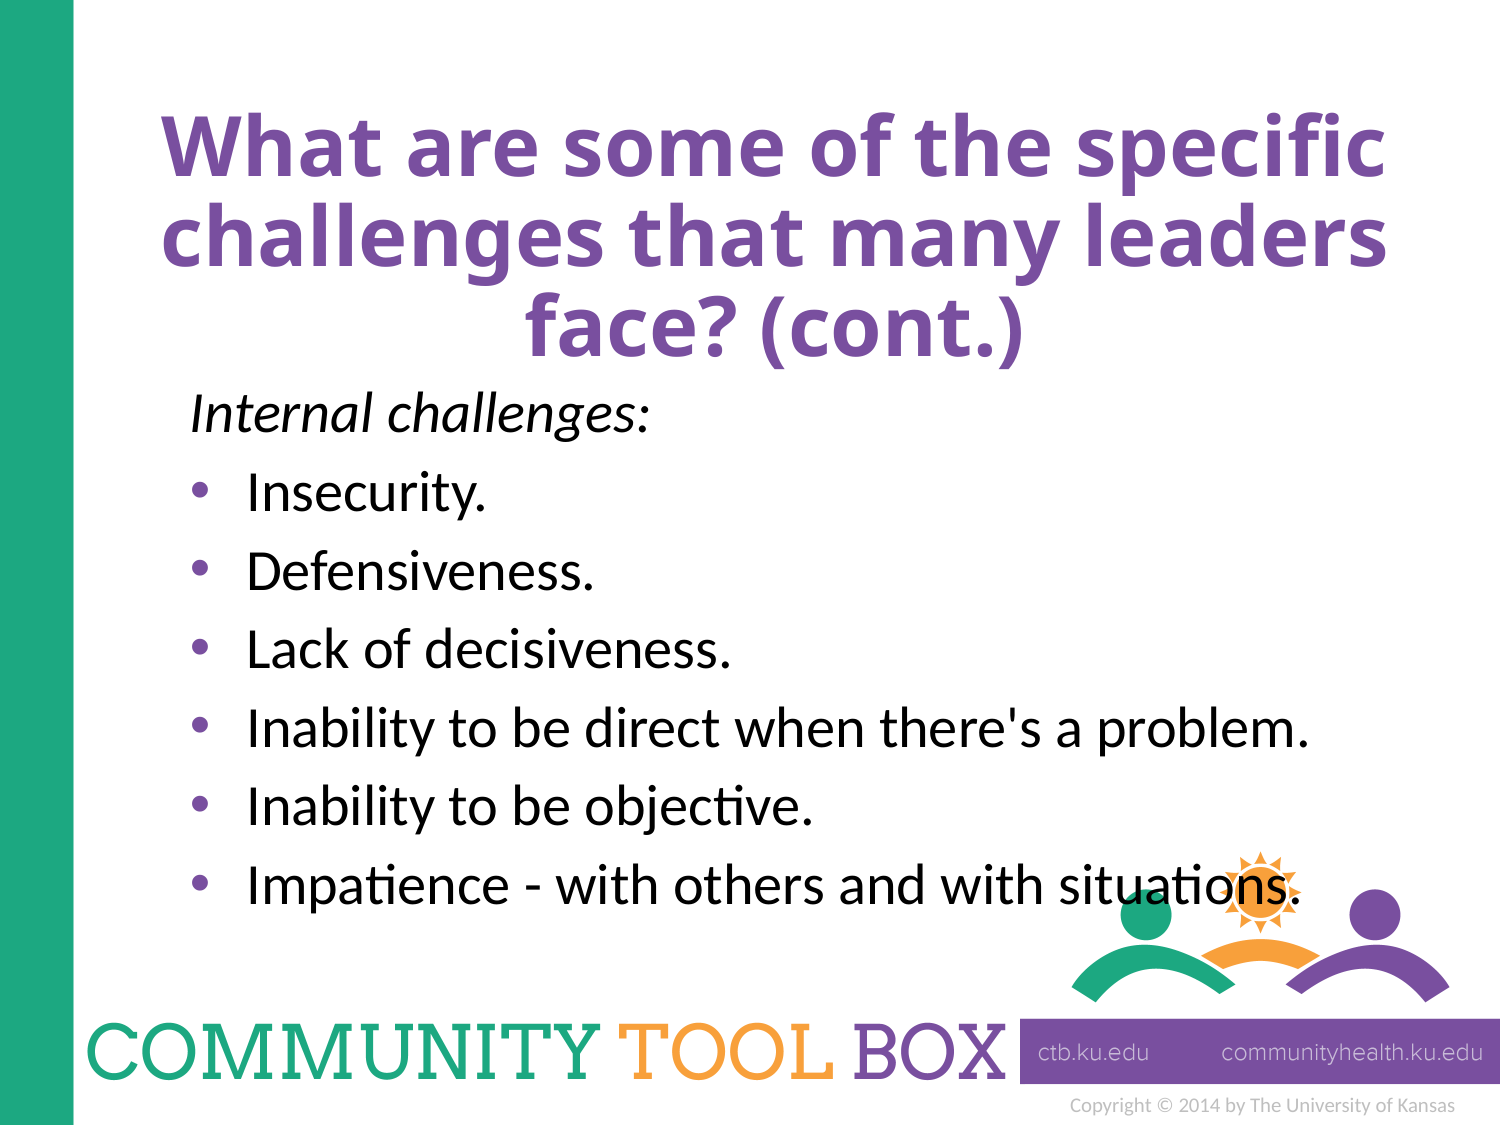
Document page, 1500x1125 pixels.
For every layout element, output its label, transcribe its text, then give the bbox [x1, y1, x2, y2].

picture [0, 0, 1500, 1125]
title What are some of the specific challenges that many leaders face? (cont.) [75, 137, 1475, 343]
list Internal challenges: Insecurity. Defensiveness. Lack of decisiveness. Inability to be direct when there's a problem. Inability to be objective. Impatience - with others and with situations. [174, 375, 1350, 996]
